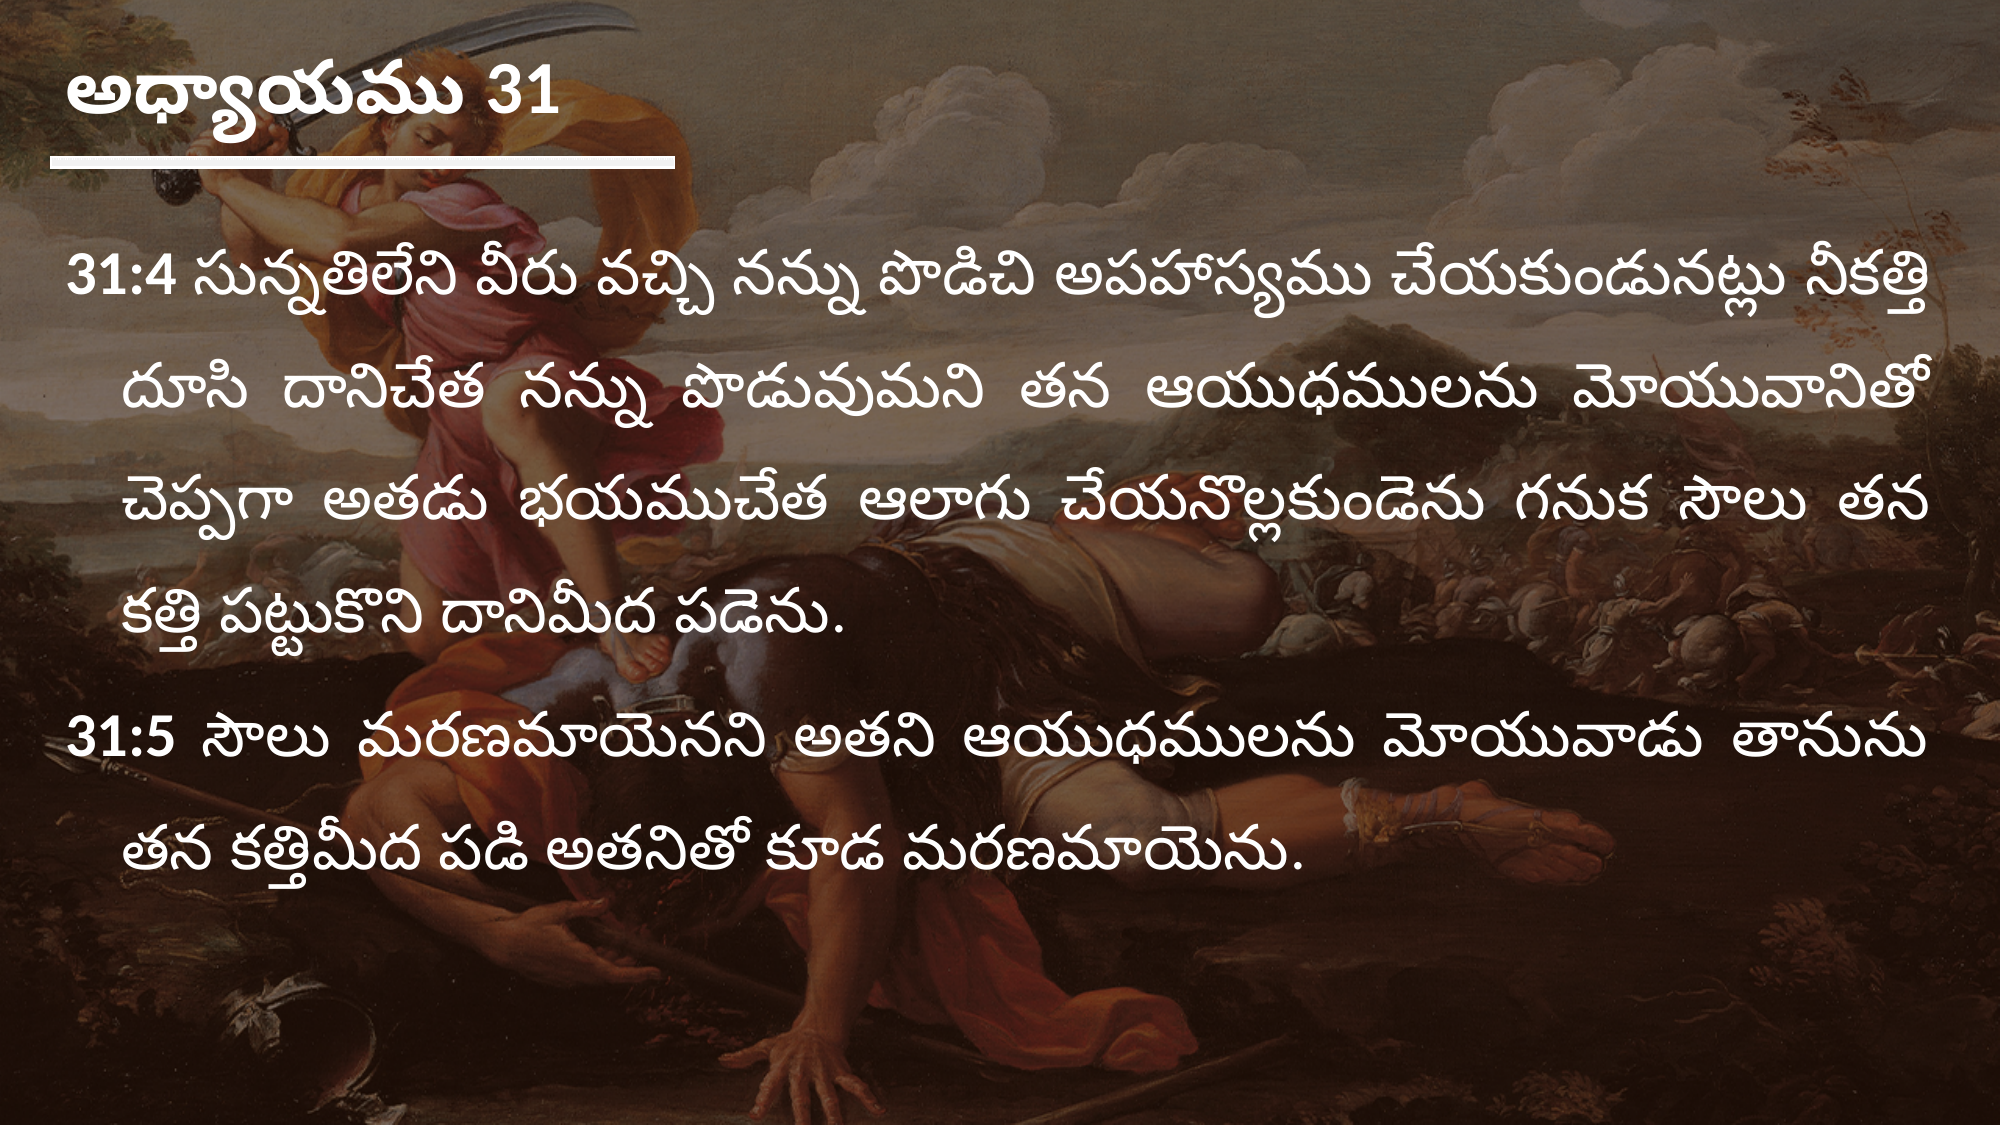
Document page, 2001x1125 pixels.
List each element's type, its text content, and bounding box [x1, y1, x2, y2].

title అధ్యాయము 31 [50, 0, 1925, 167]
list 31:4 సున్నతిలేని వీరు వచ్చి నన్ను పొడిచి అపహాస్యము చేయకుండునట్లు నీకత్తి దూసి దానిచేత నన్ను పొడువుమని తన ఆయుధములను మోయువానితో చెప్పగా అతడు భయముచేత ఆలాగు చేయనొల్లకుండెను గనుక సౌలు తన కత్తి పట్టుకొని దానిమీద పడెను. 31:5 సౌలు మరణమాయెనని అతని ఆయుధములను మోయువాడు తానును తన కత్తిమీద పడి అతనితో కూడ మరణమాయెను. [50, 187, 1946, 1063]
picture [0, 0, 2000, 1125]
